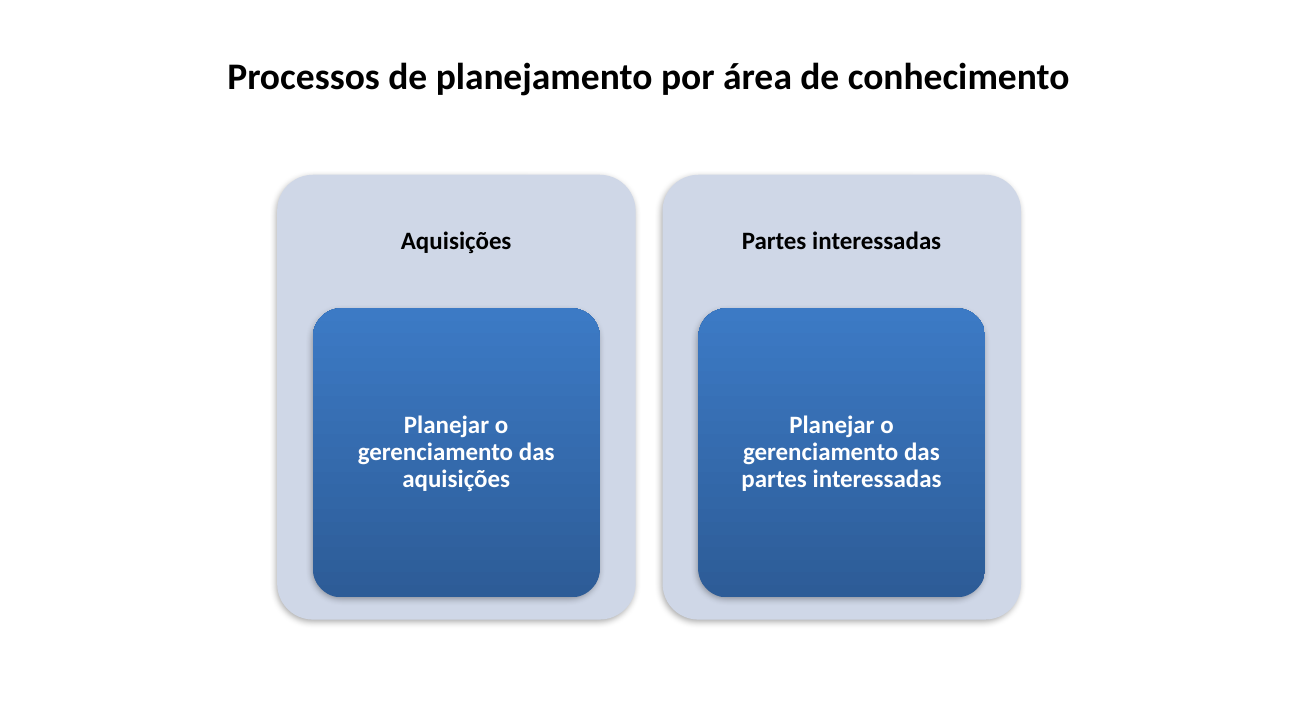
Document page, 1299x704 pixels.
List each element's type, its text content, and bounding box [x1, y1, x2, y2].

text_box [276, 174, 1022, 620]
text_box Processos de planejamento por área de conhecimento [0, 44, 1299, 106]
